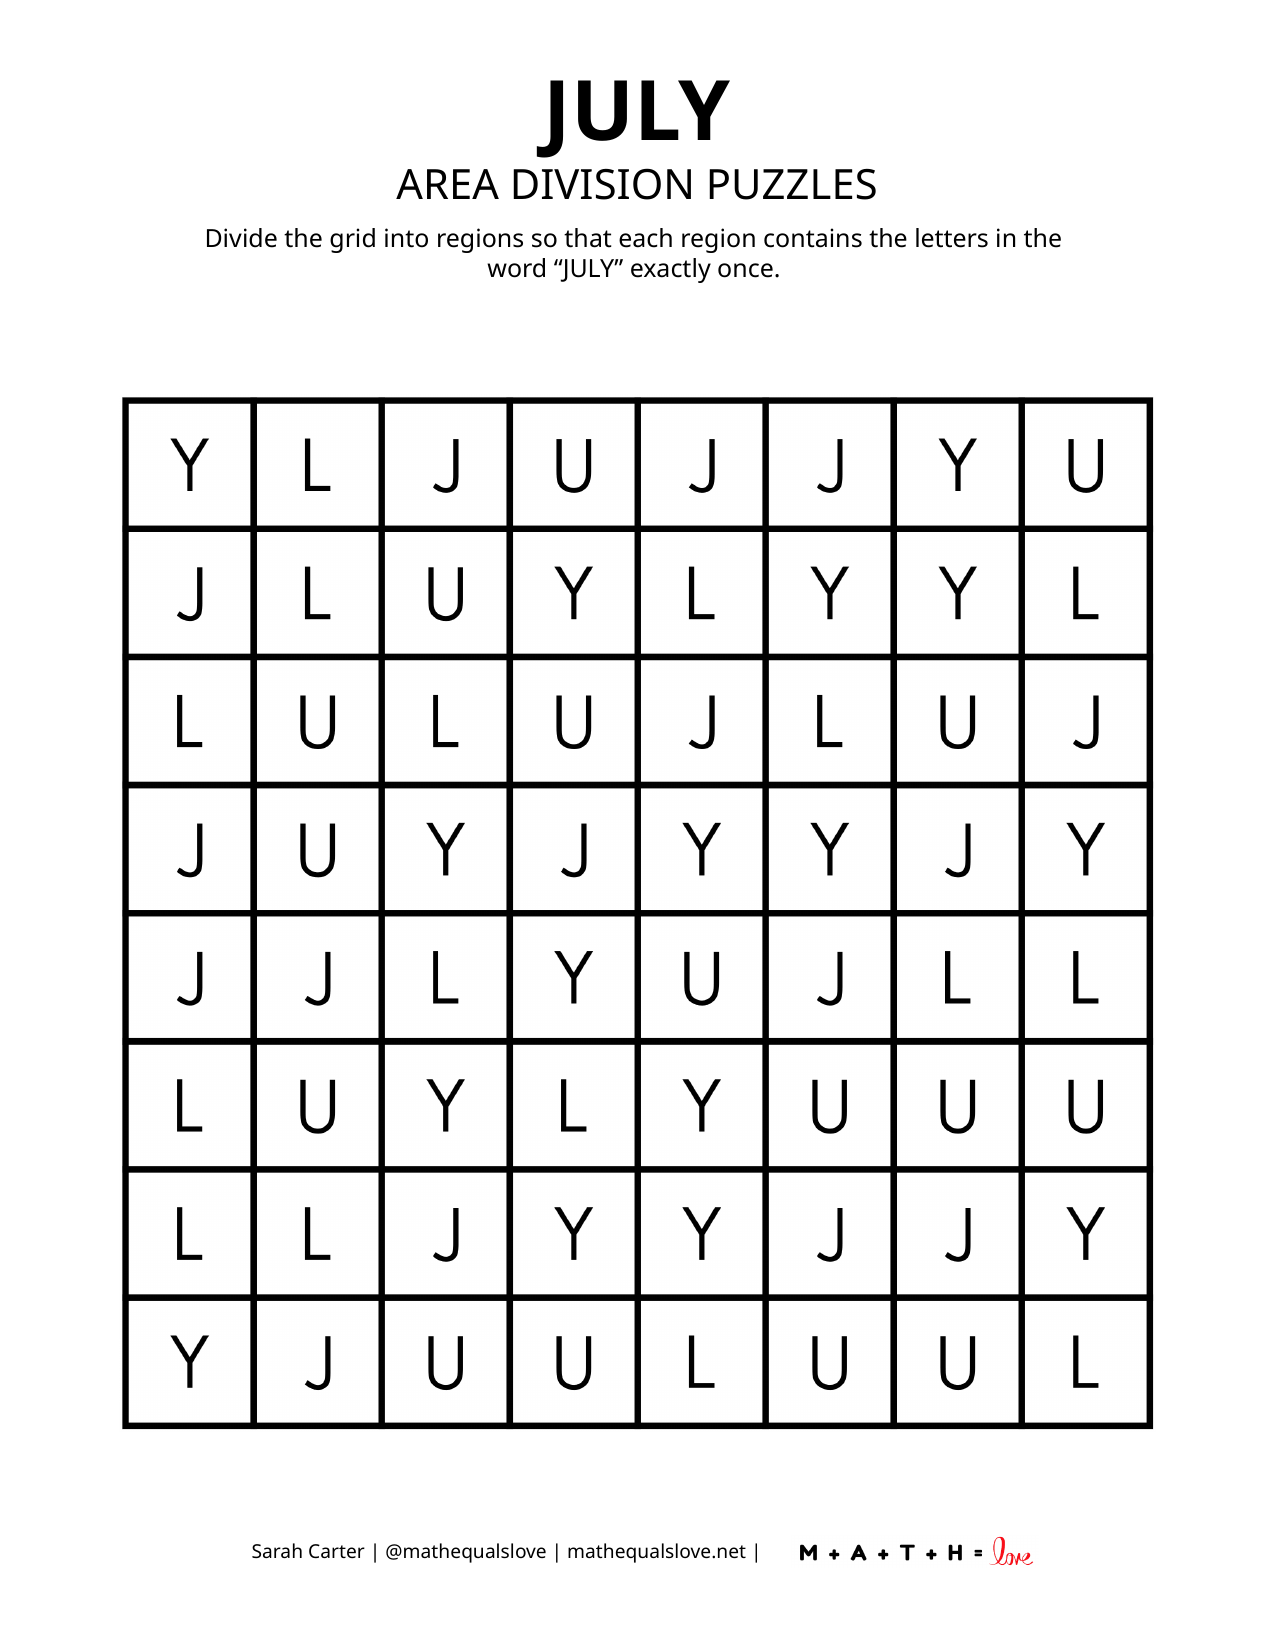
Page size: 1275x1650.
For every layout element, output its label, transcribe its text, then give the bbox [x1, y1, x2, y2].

text_box Divide the grid into regions so that each region contains the letters in the word “JULY” exactly once. [0, 214, 1275, 290]
picture [118, 394, 1157, 1432]
picture [790, 1534, 1039, 1569]
text_box Sarah Carter | @mathequalslove | mathequalslove.net | [236, 1532, 1071, 1570]
text_box JULY AREA DIVISION PUZZLES [77, 50, 1198, 214]
